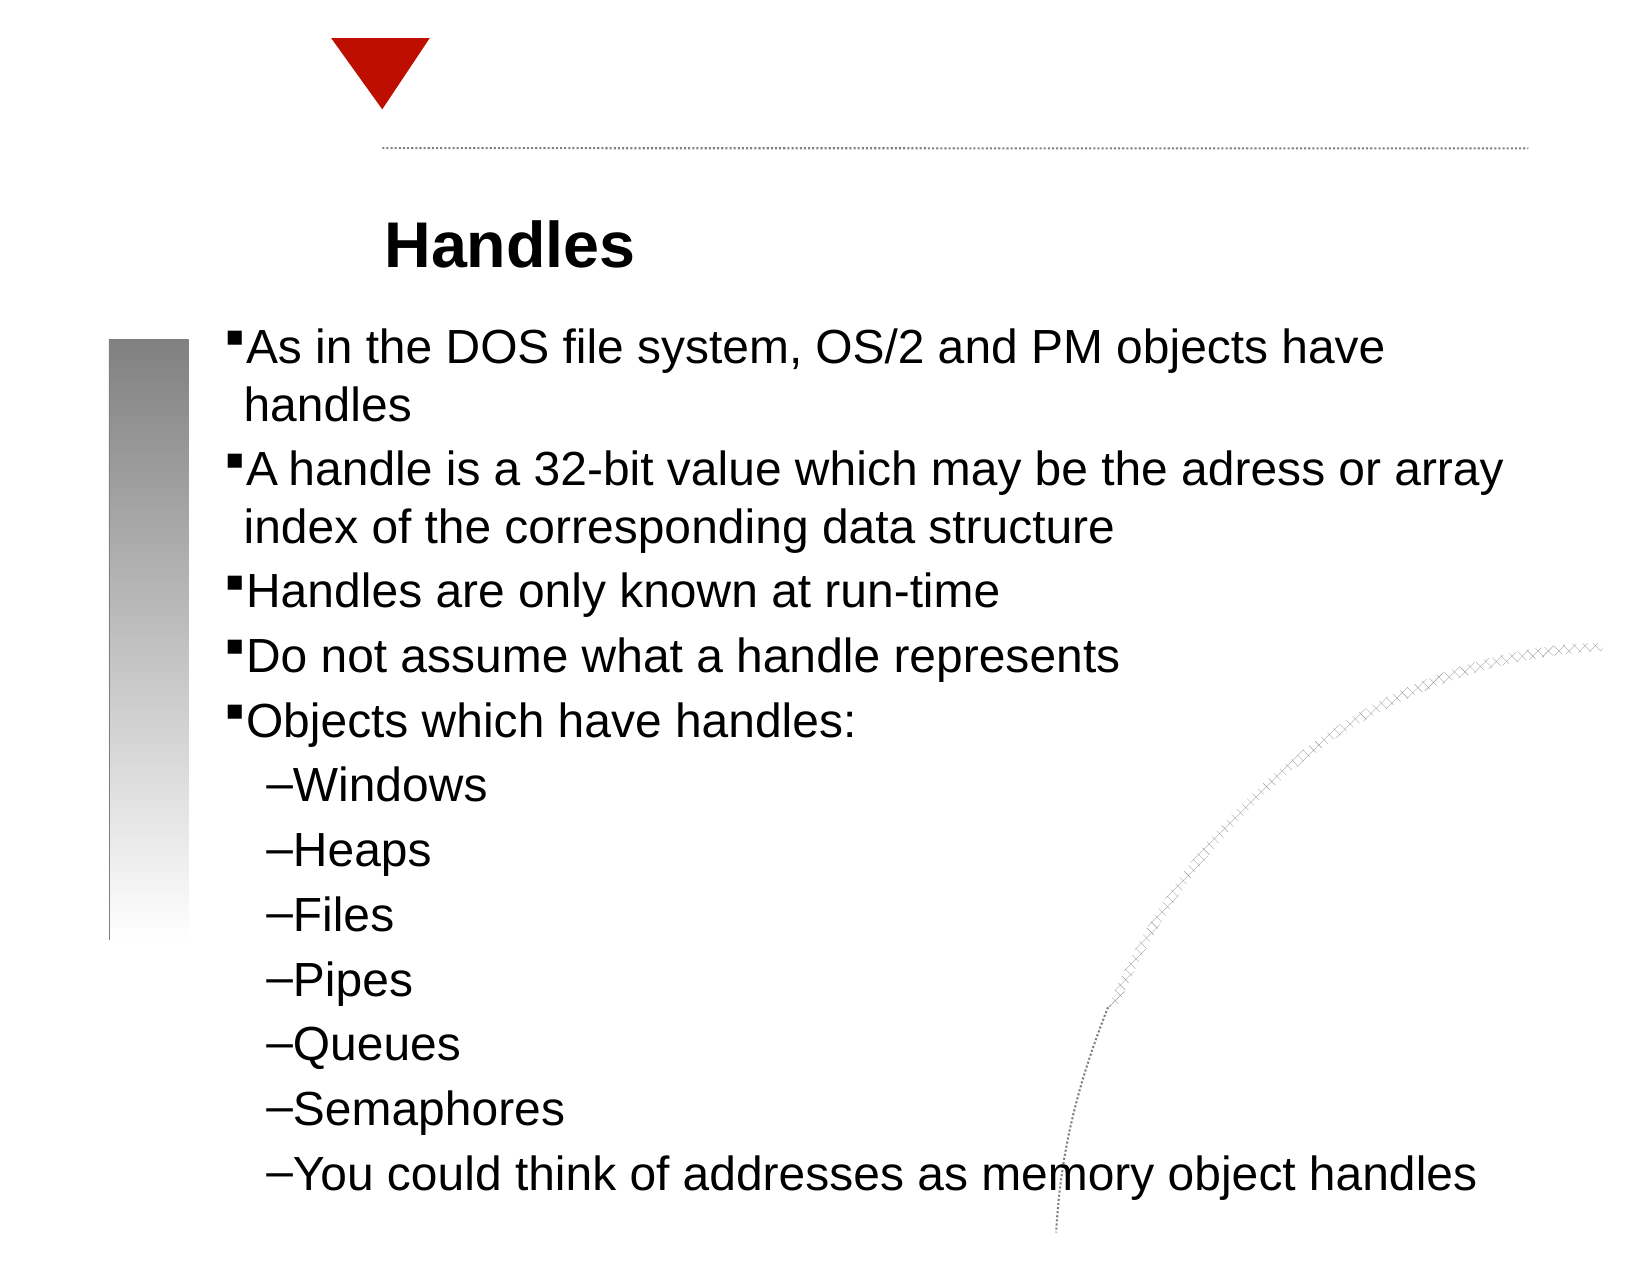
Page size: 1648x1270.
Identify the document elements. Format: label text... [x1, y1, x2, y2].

text_box Handles [384, 202, 1538, 281]
text_box As in the DOS file system, OS/2 and PM objects have handles A handle is a 32-bit value which may be the adress or array index of the corresponding data structure Handles are only known at run-time Do not assume what a handle represents Objects which have handles: Windows Heaps Files Pipes Queues Semaphores You could think of addresses as memory object handles [223, 315, 1532, 1200]
